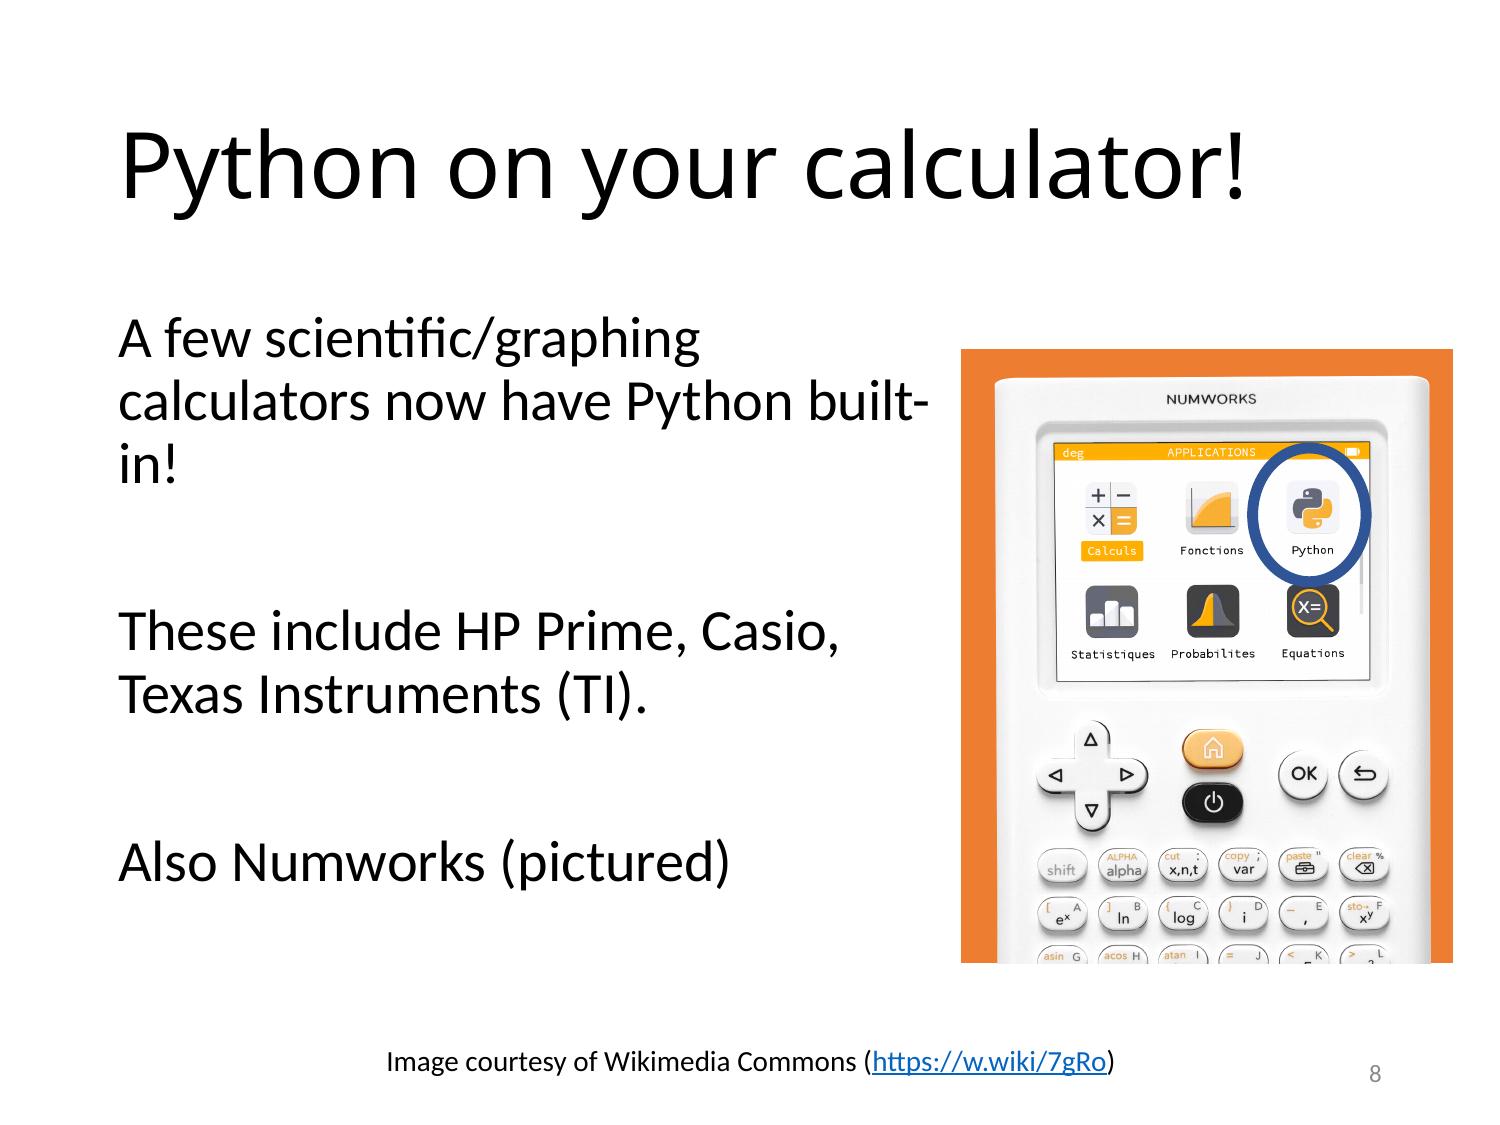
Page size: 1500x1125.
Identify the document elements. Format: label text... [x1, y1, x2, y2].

slide_number 8 [1059, 1042, 1397, 1103]
list A few scientific/graphing calculators now have Python built-in! These include HP Prime, Casio, Texas Instruments (TI). Also Numworks (pictured) [103, 299, 961, 1014]
text_box Image courtesy of Wikimedia Commons (https://w.wiki/7gRo) [371, 1034, 1131, 1085]
title Python on your calculator! [103, 59, 1397, 278]
picture [960, 349, 1454, 964]
